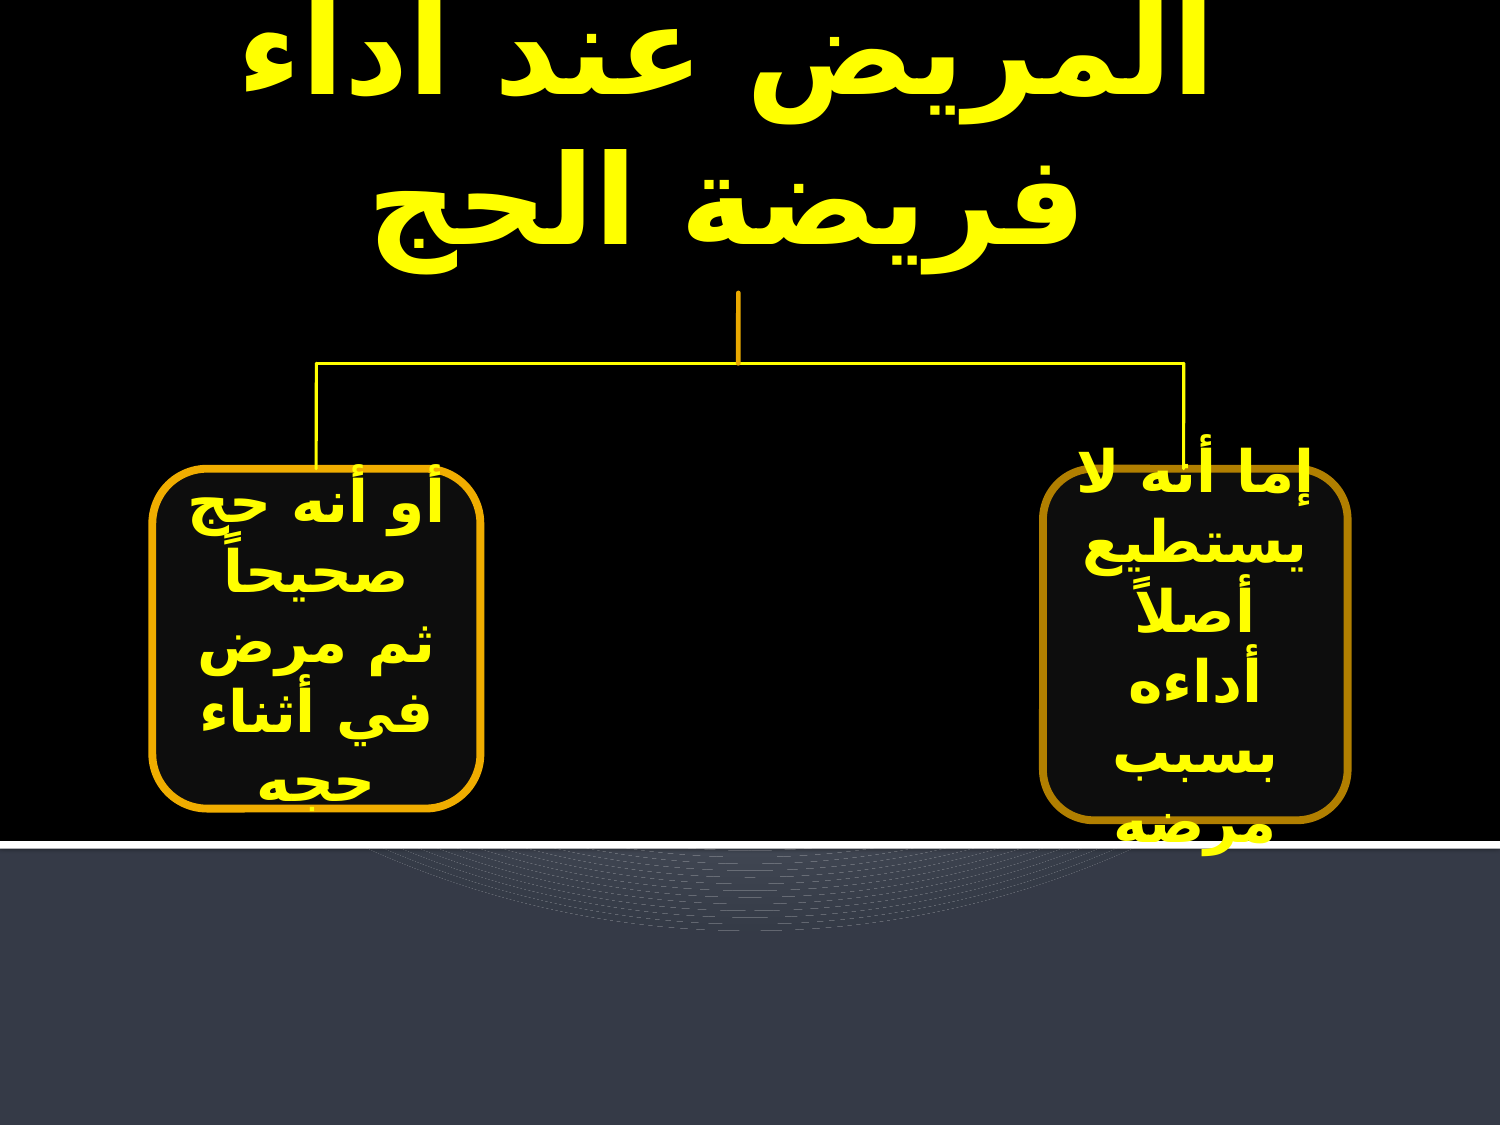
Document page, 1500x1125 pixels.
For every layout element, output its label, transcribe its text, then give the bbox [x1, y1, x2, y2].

subtitle المريض عند أداء فريضة الحج [58, 70, 1384, 270]
text_box أو أنه حج صحيحاً ثم مرض في أثناء حجه [148, 464, 485, 813]
text_box إما أنه لا يستطيع أصلاً أداءه بسبب مرضه [1038, 464, 1352, 825]
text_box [316, 292, 1184, 469]
